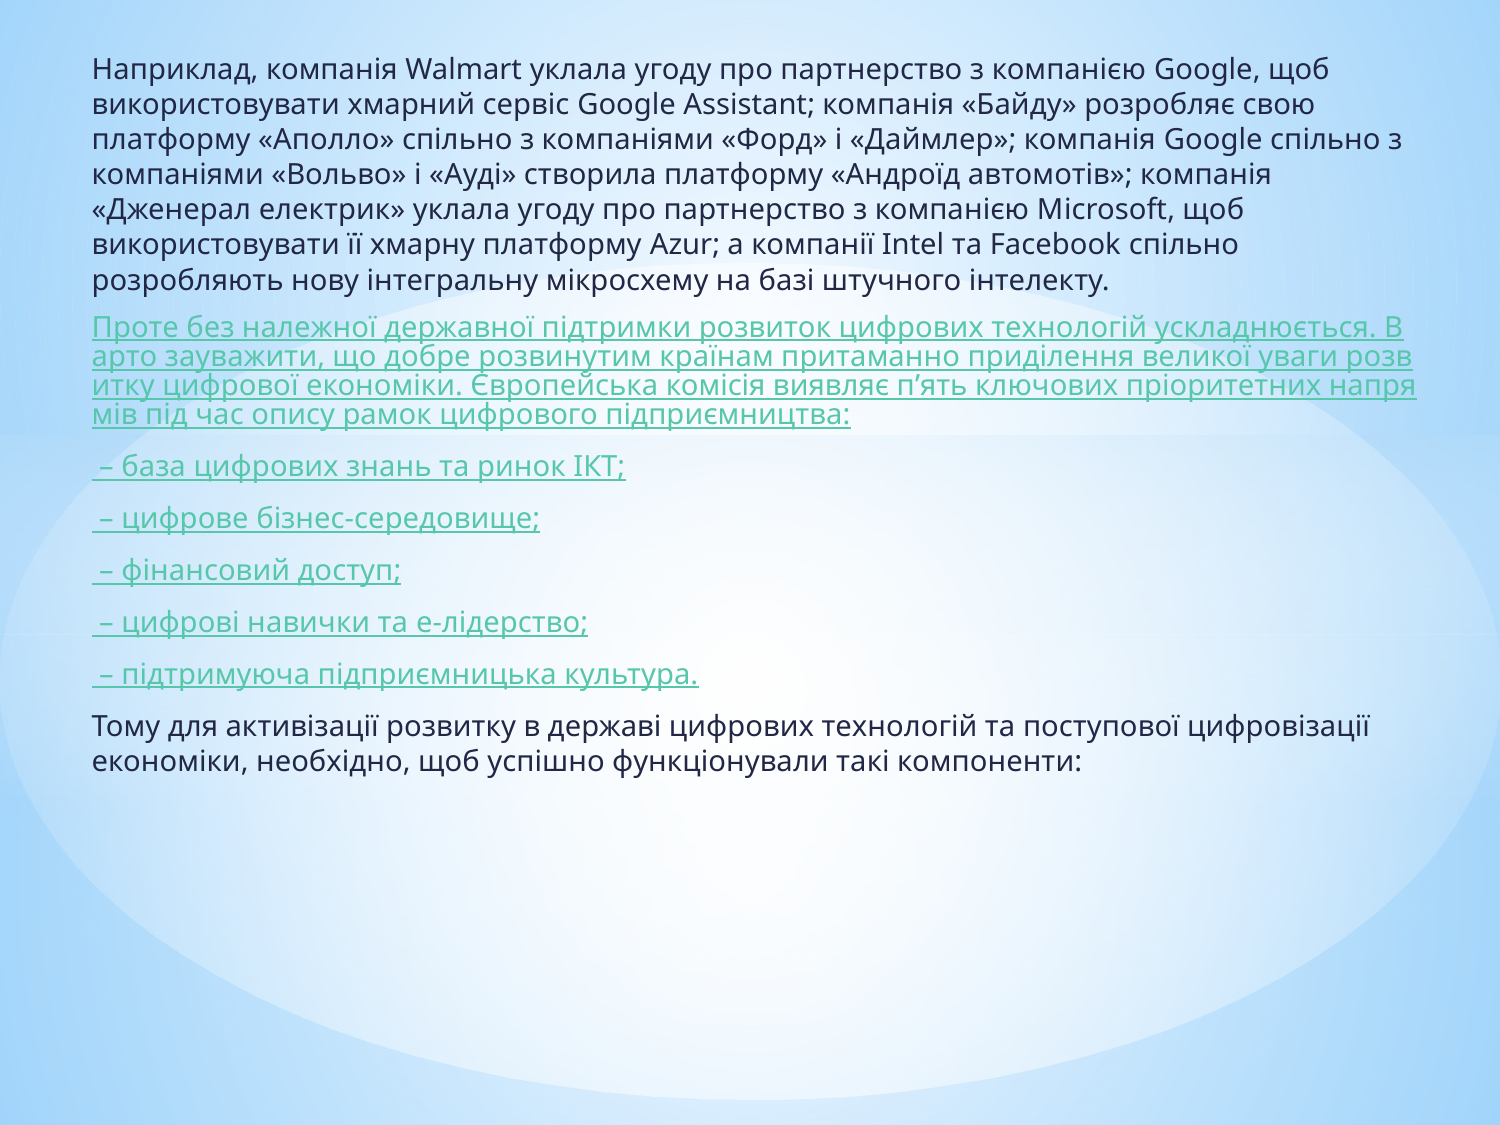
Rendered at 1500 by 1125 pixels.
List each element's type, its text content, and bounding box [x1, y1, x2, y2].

subtitle Наприклад, компанія Walmart уклала угоду про партнерство з компанією Google, щоб використовувати хмарний сервіс Google Assistant; компанія «Байду» розробляє свою платформу «Аполло» спільно з компаніями «Форд» і «Даймлер»; компанія Google спільно з компаніями «Вольво» і «Ауді» створила платформу «Андроїд автомотів»; компанія «Дженерал електрик» уклала угоду про партнерство з компанією Мicrosoft, щоб використовувати її хмарну платформу Azur; а компанії Intel та Facebook спільно розробляють нову інтегральну мікросхему на базі штучного інтелекту. Проте без належної державної підтримки розвиток цифрових технологій ускладнюється. Варто зауважити, що добре розвинутим країнам притаманно приділення великої уваги розвитку цифрової економіки. Європейська комісія виявляє п’ять ключових пріоритетних напрямів під час опису рамок цифрового підприємництва: – база цифрових знань та ринок ІКТ; – цифрове бізнес-середовище; – фінансовий доступ; – цифрові навички та e-лідерство; – підтримуюча підприємницька культура. Тому для активізації розвитку в державі цифрових технологій та поступової цифровізації економіки, необхідно, щоб успішно функціонували такі компоненти: [76, 42, 1436, 1035]
